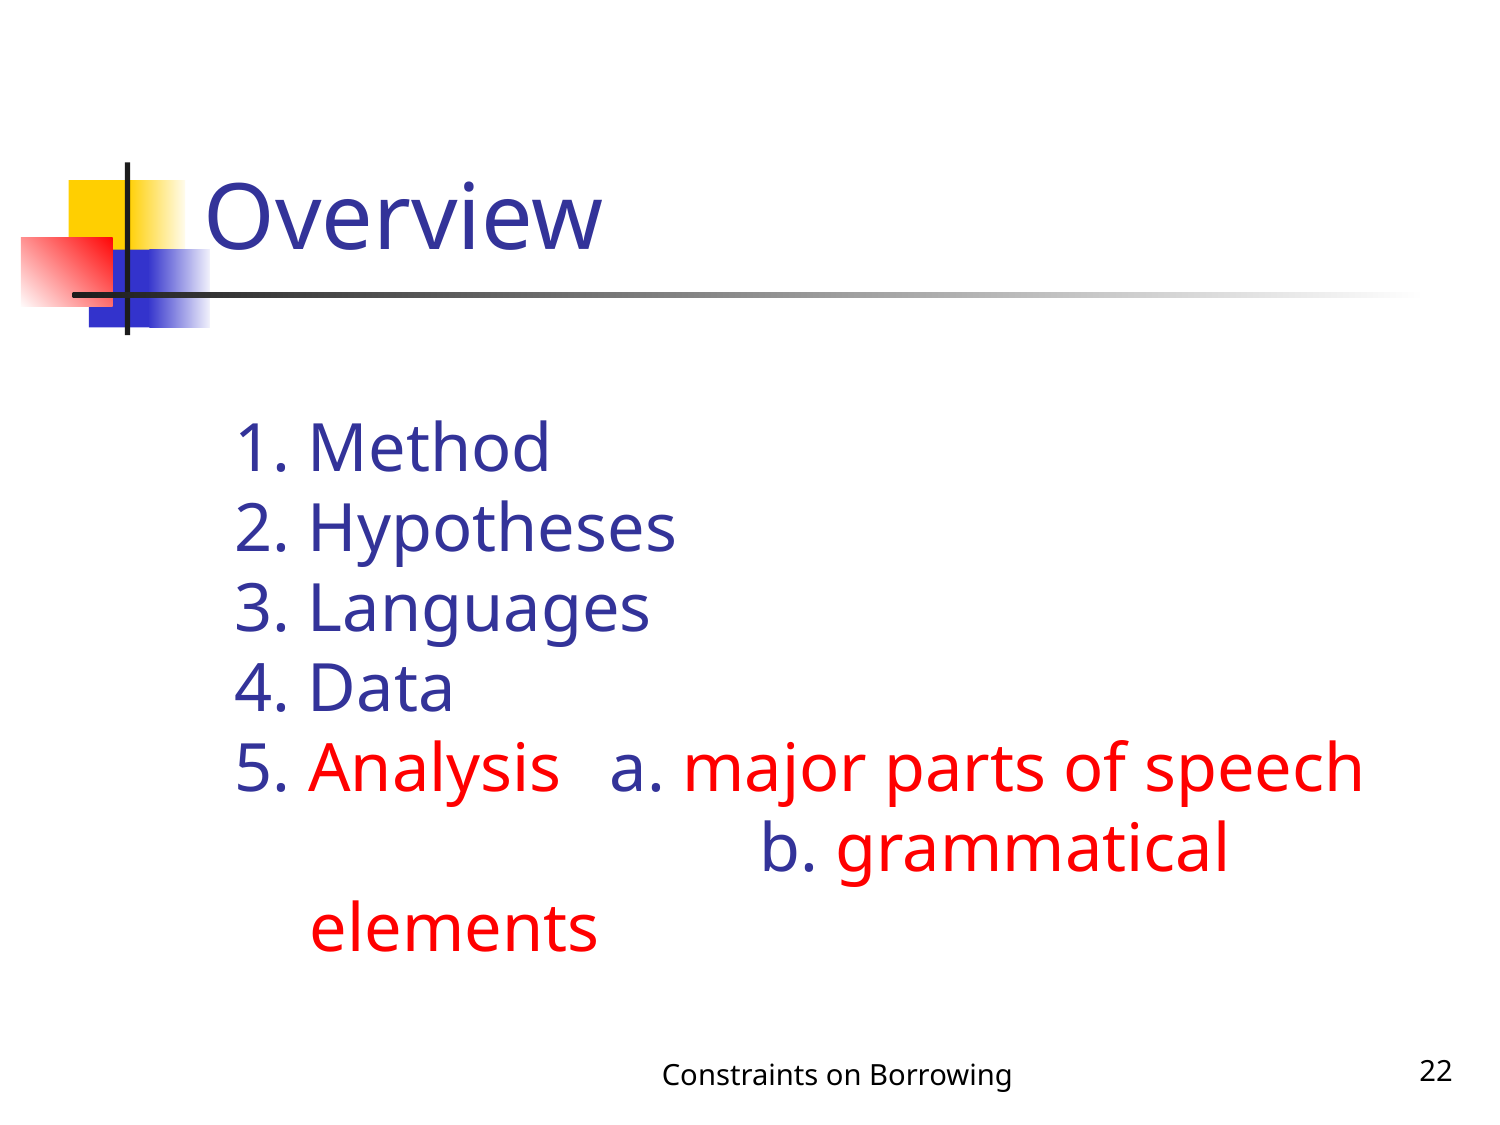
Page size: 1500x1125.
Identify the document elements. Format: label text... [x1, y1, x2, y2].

slide_number 22 [1154, 1023, 1468, 1100]
title Overview [188, 34, 1468, 276]
text_box 1. Method 2. Hypotheses 3. Languages 4. Data 5. Analysis a. major parts of speech b. grammatical elements [219, 397, 1438, 972]
footer Constraints on Borrowing [599, 1023, 1076, 1100]
